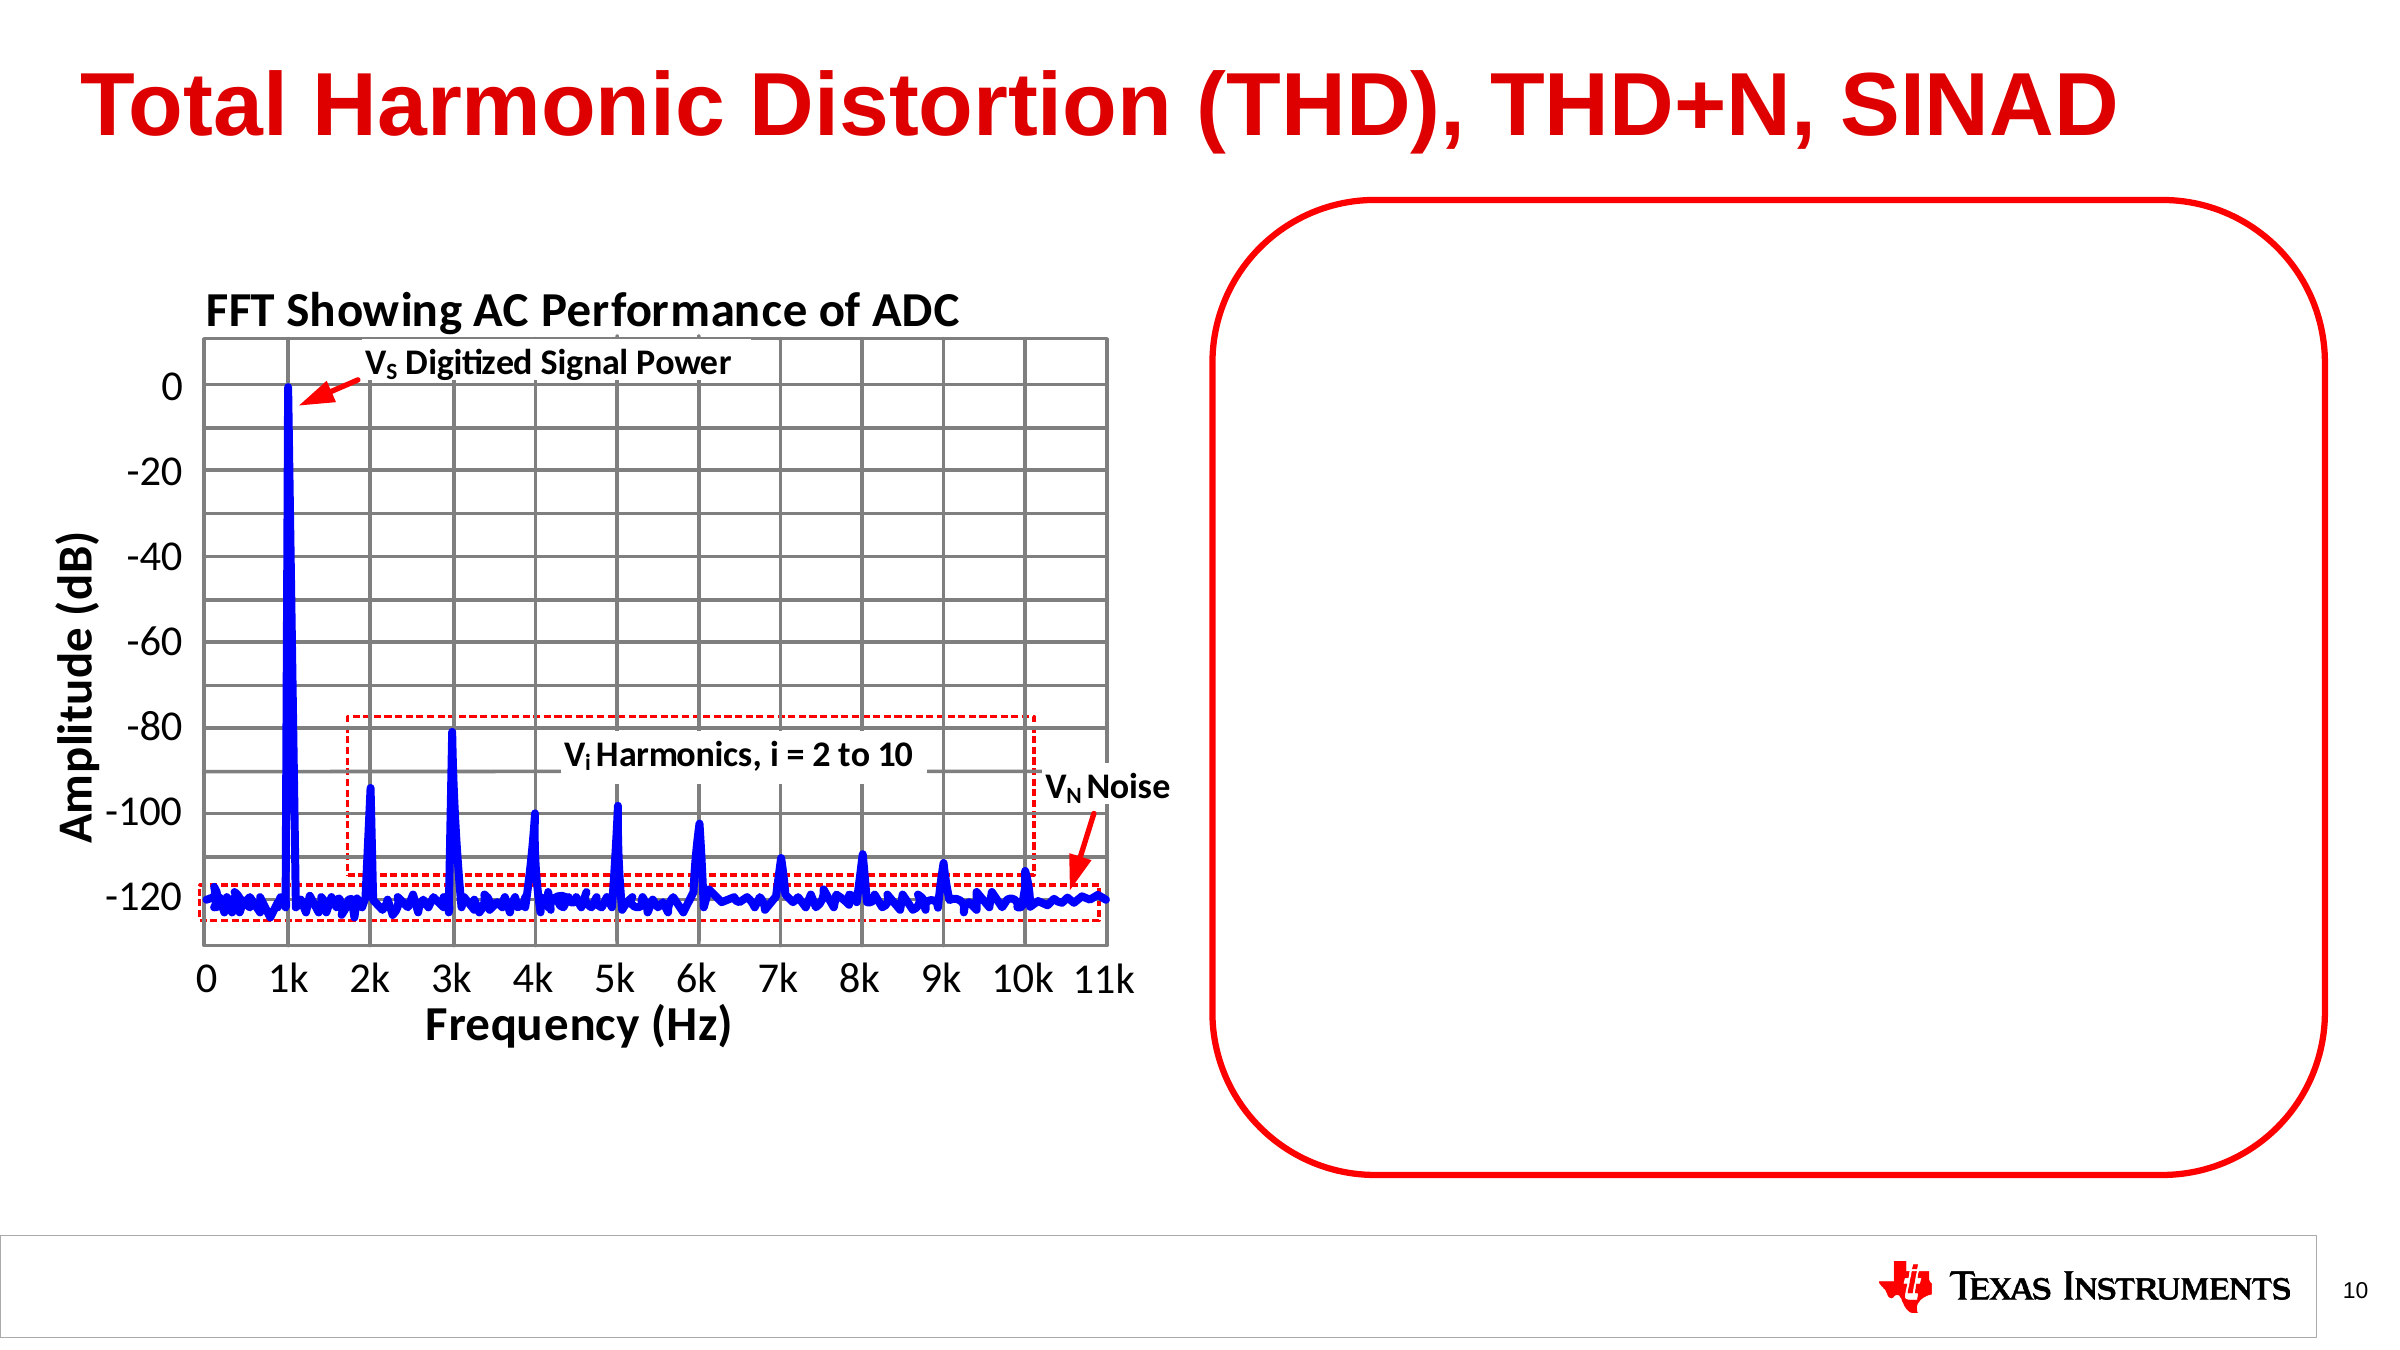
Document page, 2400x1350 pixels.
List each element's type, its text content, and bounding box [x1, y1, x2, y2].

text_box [27, 262, 1189, 1079]
picture [1879, 1307, 2290, 1313]
slide_number 10 [1828, 1265, 2389, 1307]
title Total Harmonic Distortion (THD), THD+N, SINAD [60, 27, 2282, 189]
picture [1879, 1261, 2290, 1265]
text_box [1210, 197, 2328, 1178]
